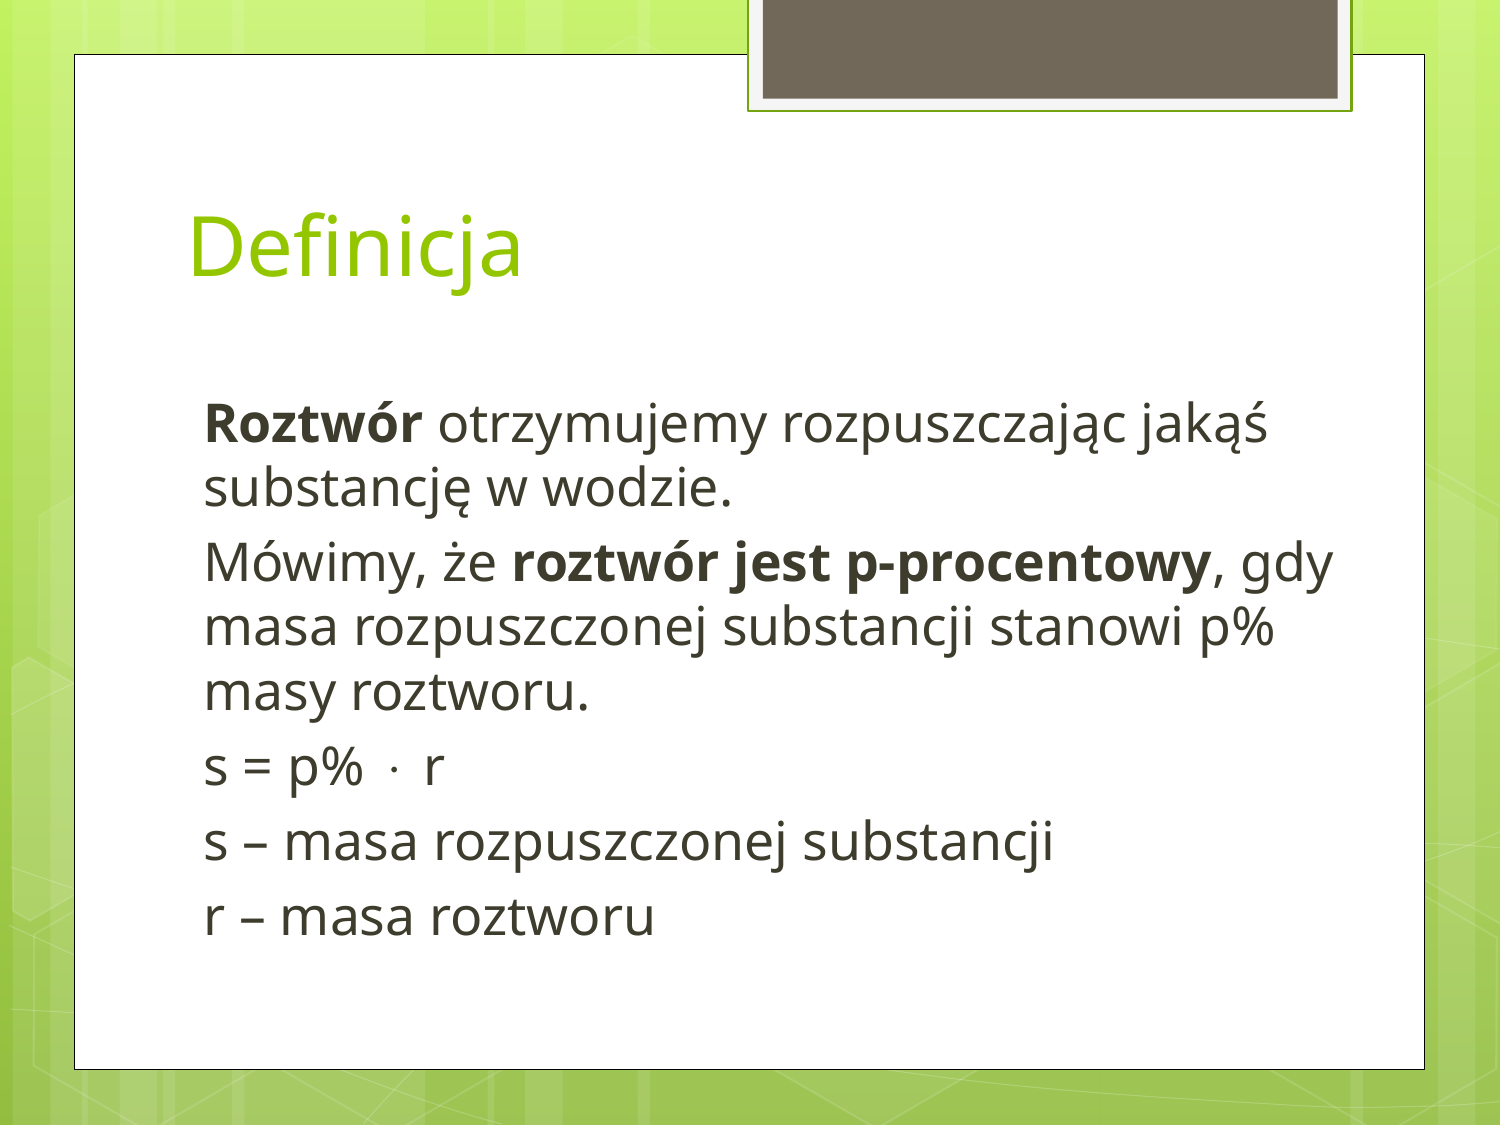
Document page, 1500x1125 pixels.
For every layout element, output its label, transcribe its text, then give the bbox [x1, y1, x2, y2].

list Roztwór otrzymujemy rozpuszczając jakąś substancję w wodzie. Mówimy, że roztwór jest p-procentowy, gdy masa rozpuszczonej substancji stanowi p% masy roztworu. s = p%  r s – masa rozpuszczonej substancji r – masa roztworu [171, 381, 1353, 957]
title Definicja [171, 113, 1324, 302]
